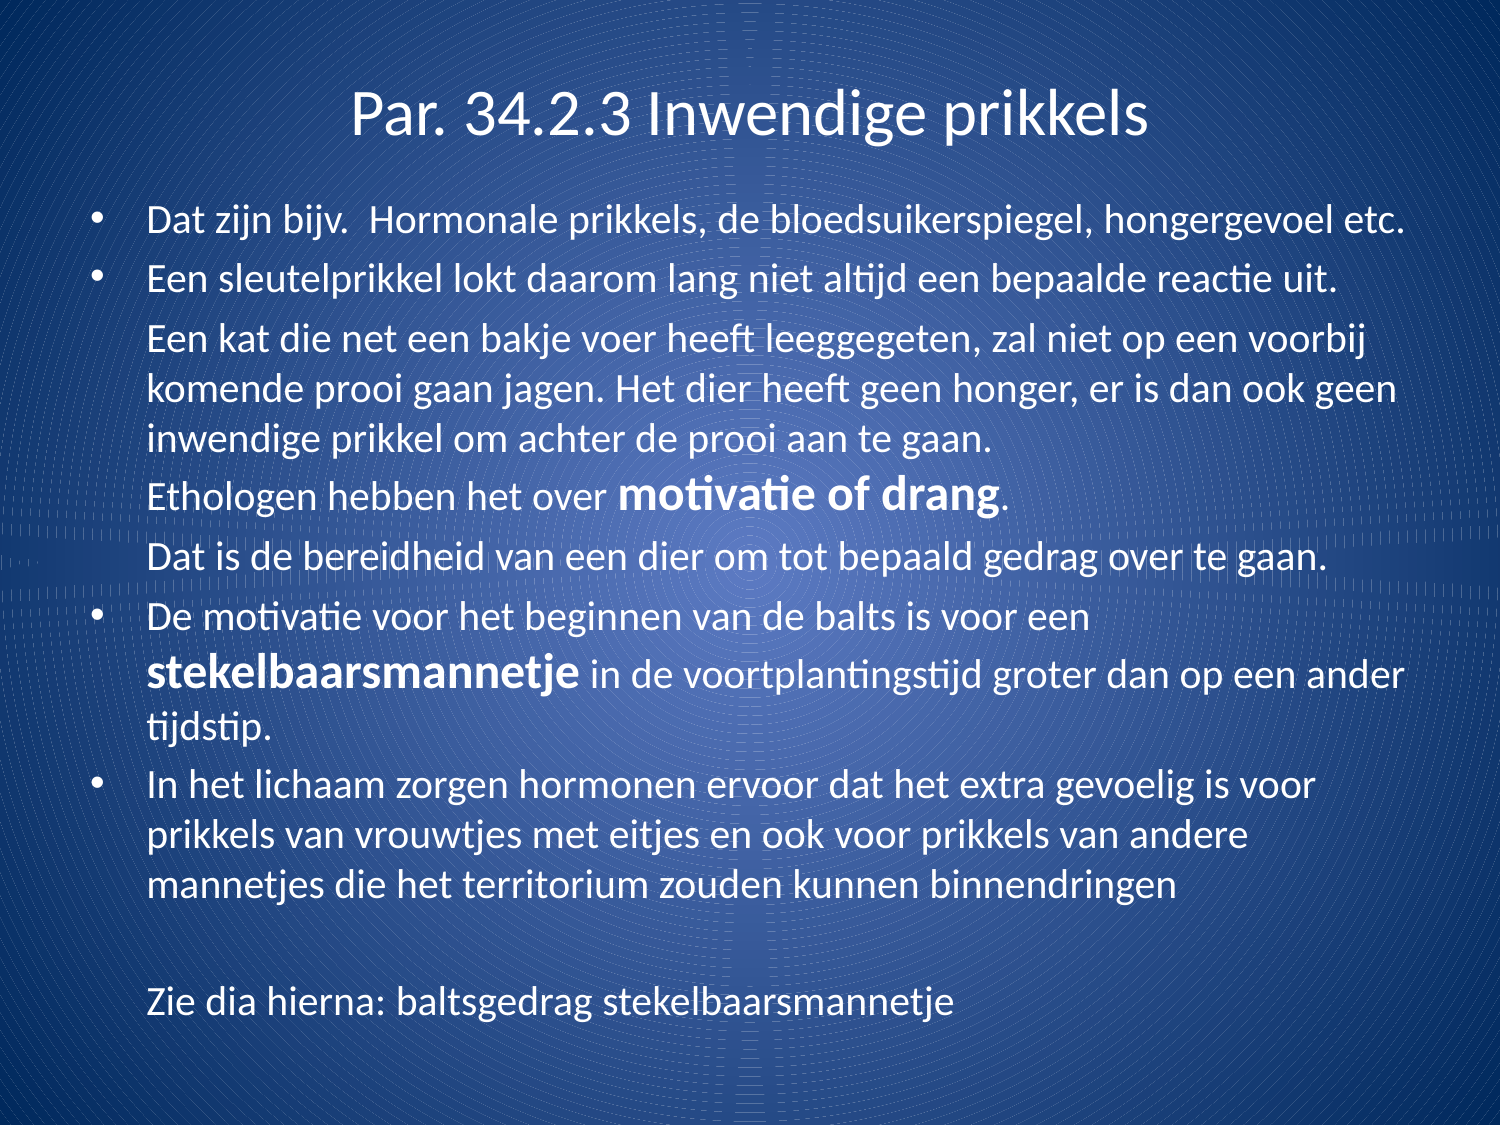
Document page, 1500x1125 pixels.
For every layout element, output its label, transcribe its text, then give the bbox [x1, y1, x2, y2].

title Par. 34.2.3 Inwendige prikkels [75, 45, 1425, 173]
list Dat zijn bijv. Hormonale prikkels, de bloedsuikerspiegel, hongergevoel etc. Een sleutelprikkel lokt daarom lang niet altijd een bepaalde reactie uit. Een kat die net een bakje voer heeft leeggegeten, zal niet op een voorbij komende prooi gaan jagen. Het dier heeft geen honger, er is dan ook geen inwendige prikkel om achter de prooi aan te gaan. Ethologen hebben het over motivatie of drang. Dat is de bereidheid van een dier om tot bepaald gedrag over te gaan. De motivatie voor het beginnen van de balts is voor een stekelbaarsmannetje in de voortplantingstijd groter dan op een ander tijdstip. In het lichaam zorgen hormonen ervoor dat het extra gevoelig is voor prikkels van vrouwtjes met eitjes en ook voor prikkels van andere mannetjes die het territorium zouden kunnen binnendringen Zie dia hierna: baltsgedrag stekelbaarsmannetje [75, 184, 1425, 1083]
